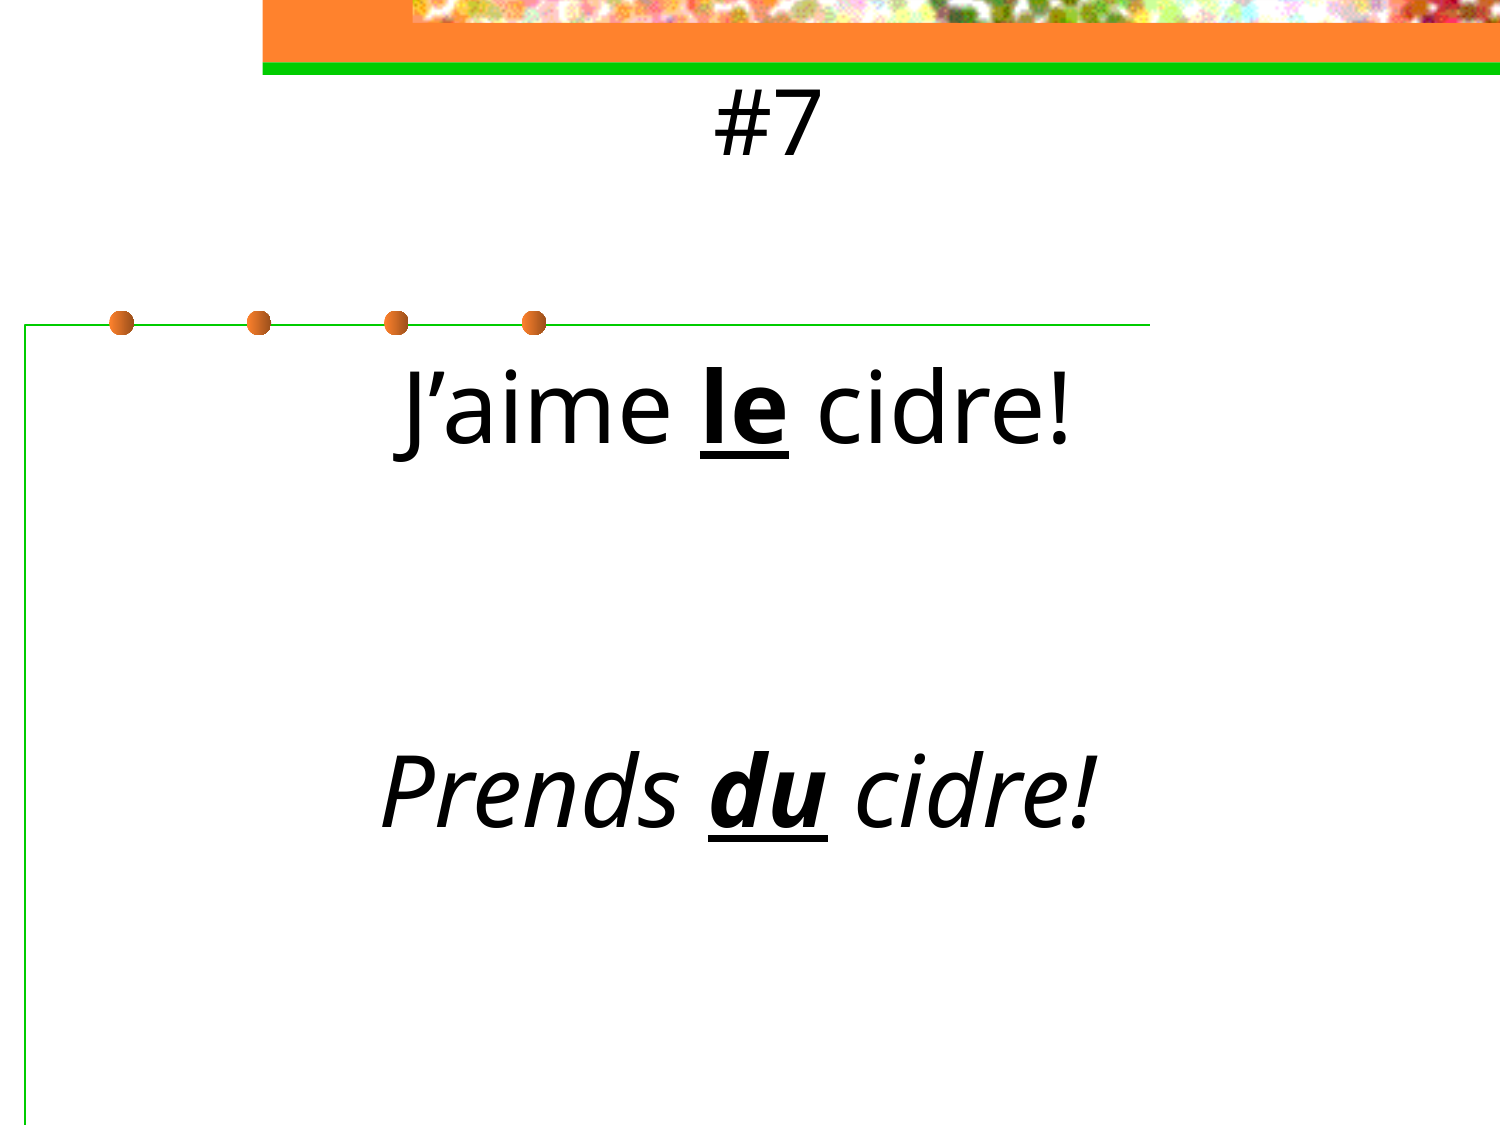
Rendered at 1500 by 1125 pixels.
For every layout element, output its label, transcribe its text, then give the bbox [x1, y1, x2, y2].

picture [412, 0, 1500, 23]
title #7 [100, 37, 1438, 200]
list J’aime le cidre! Prends du cidre! [75, 350, 1400, 1113]
